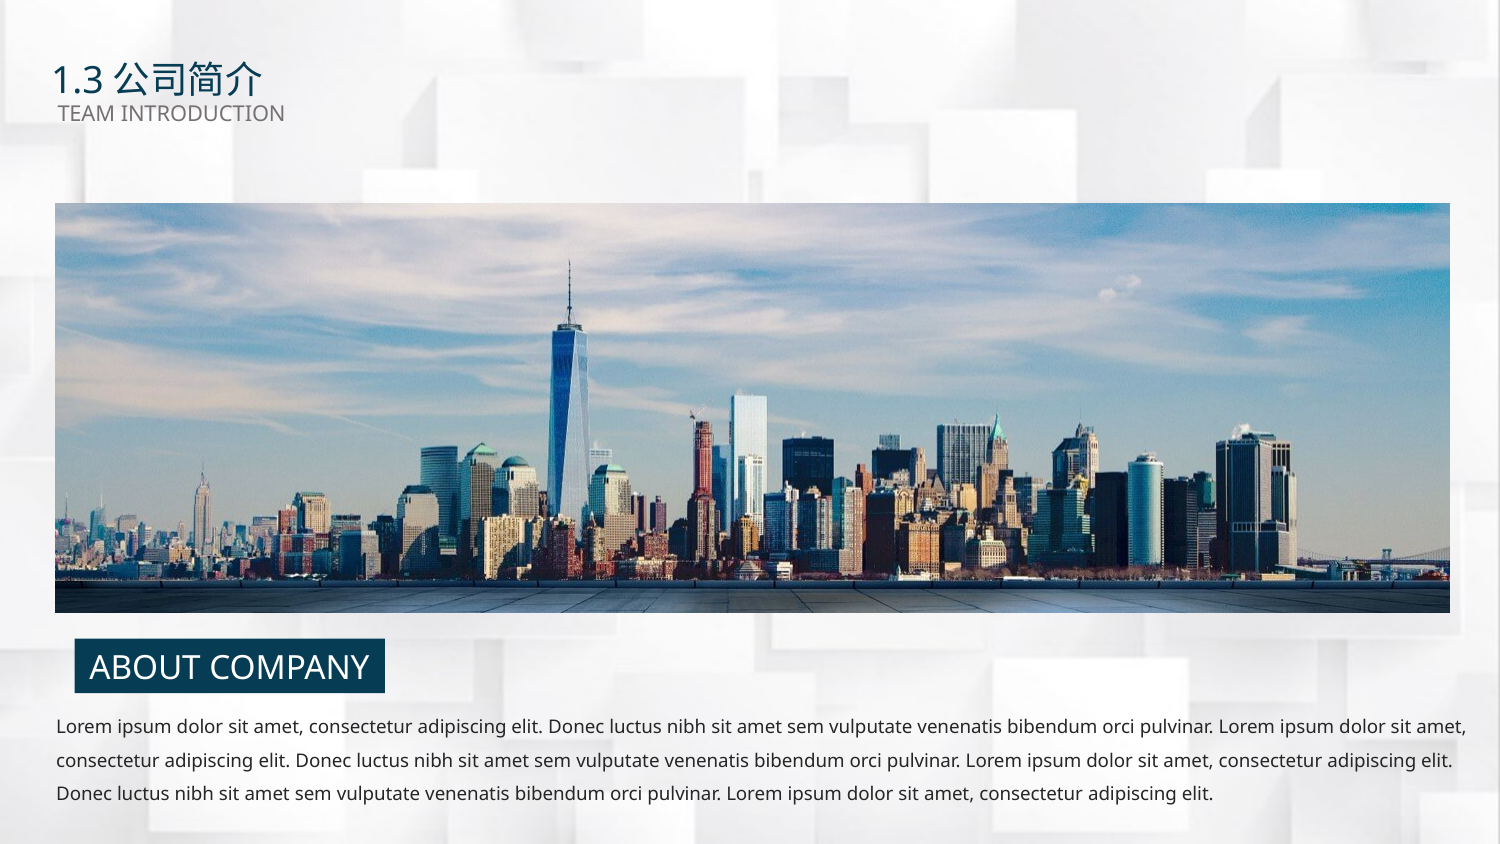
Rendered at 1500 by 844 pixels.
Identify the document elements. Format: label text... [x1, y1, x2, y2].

text_box Lorem ipsum dolor sit amet, consectetur adipiscing elit. Donec luctus nibh sit amet sem vulputate venenatis bibendum orci pulvinar. Lorem ipsum dolor sit amet, consectetur adipiscing elit. Donec luctus nibh sit amet sem vulputate venenatis bibendum orci pulvinar. Lorem ipsum dolor sit amet, consectetur adipiscing elit. Donec luctus nibh sit amet sem vulputate venenatis bibendum orci pulvinar. Lorem ipsum dolor sit amet, consectetur adipiscing elit. [41, 696, 1485, 812]
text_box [57, 44, 302, 134]
text_box ABOUT COMPANY [74, 638, 385, 694]
picture [0, 0, 1500, 844]
